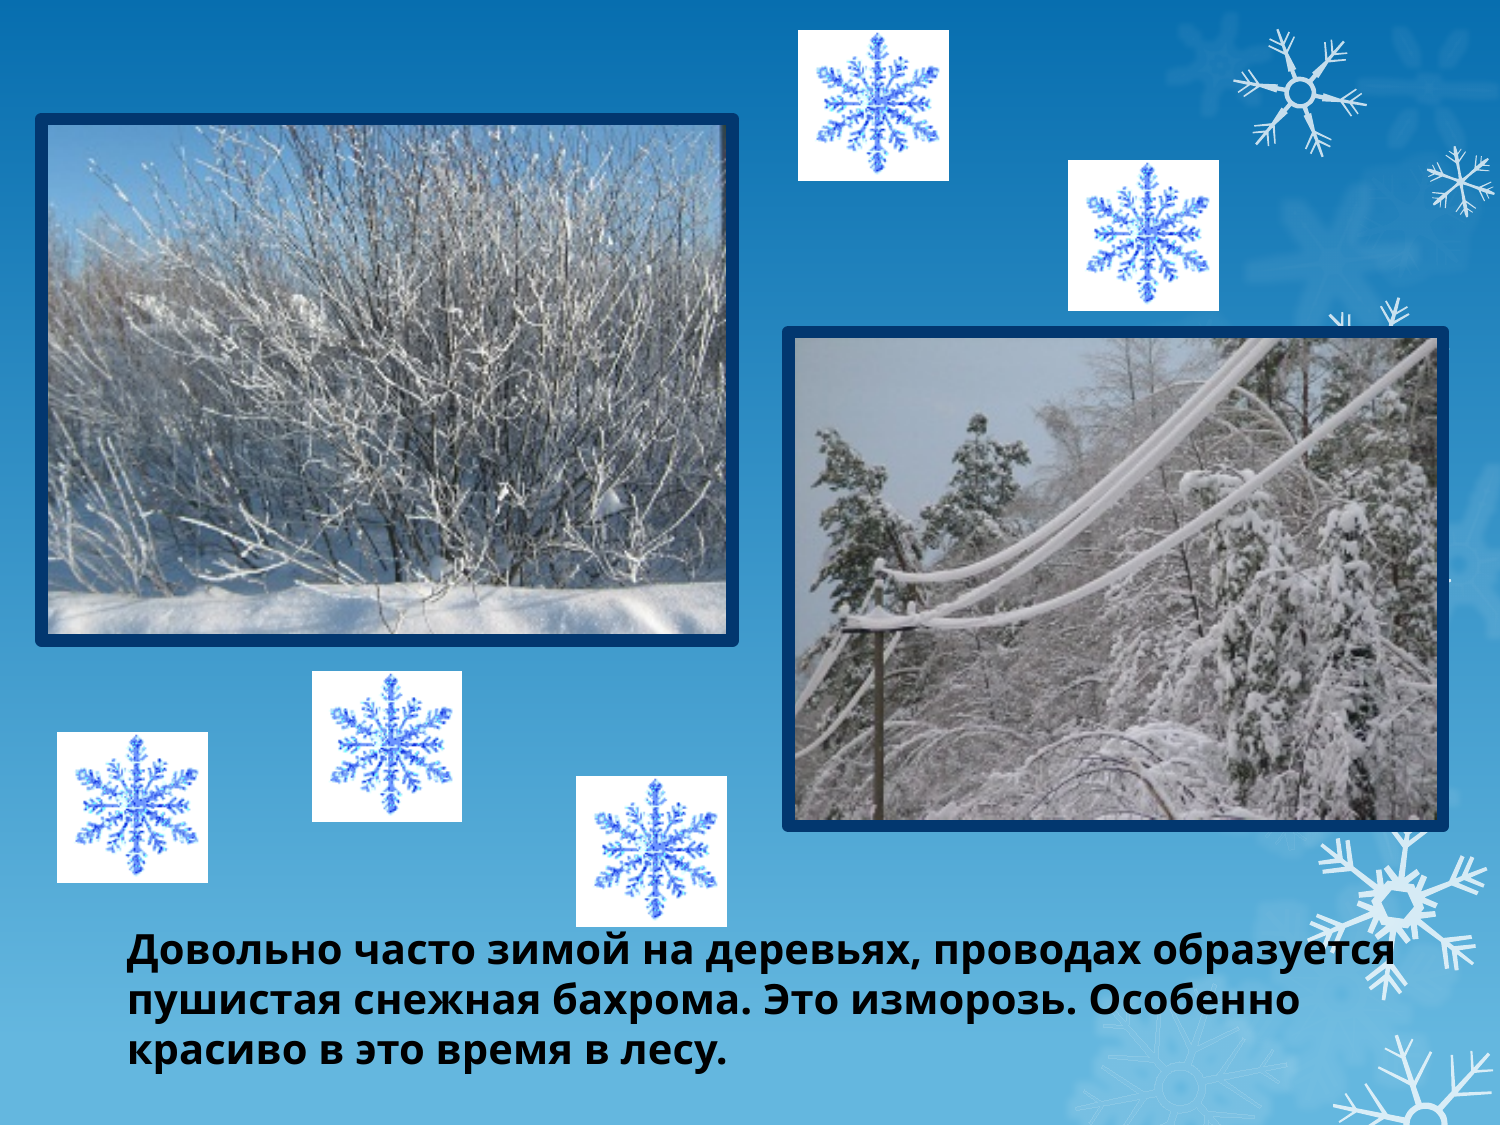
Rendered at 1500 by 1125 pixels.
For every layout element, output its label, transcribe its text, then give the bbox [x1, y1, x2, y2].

picture [794, 337, 1438, 821]
picture [47, 124, 727, 635]
picture [311, 670, 463, 822]
text_box Довольно часто зимой на деревьях, проводах образуется пушистая снежная бахрома. Это изморозь. Особенно красиво в это время в лесу. [112, 915, 1474, 1081]
picture [1068, 160, 1220, 312]
picture [575, 775, 727, 927]
picture [797, 30, 949, 182]
picture [56, 731, 208, 883]
